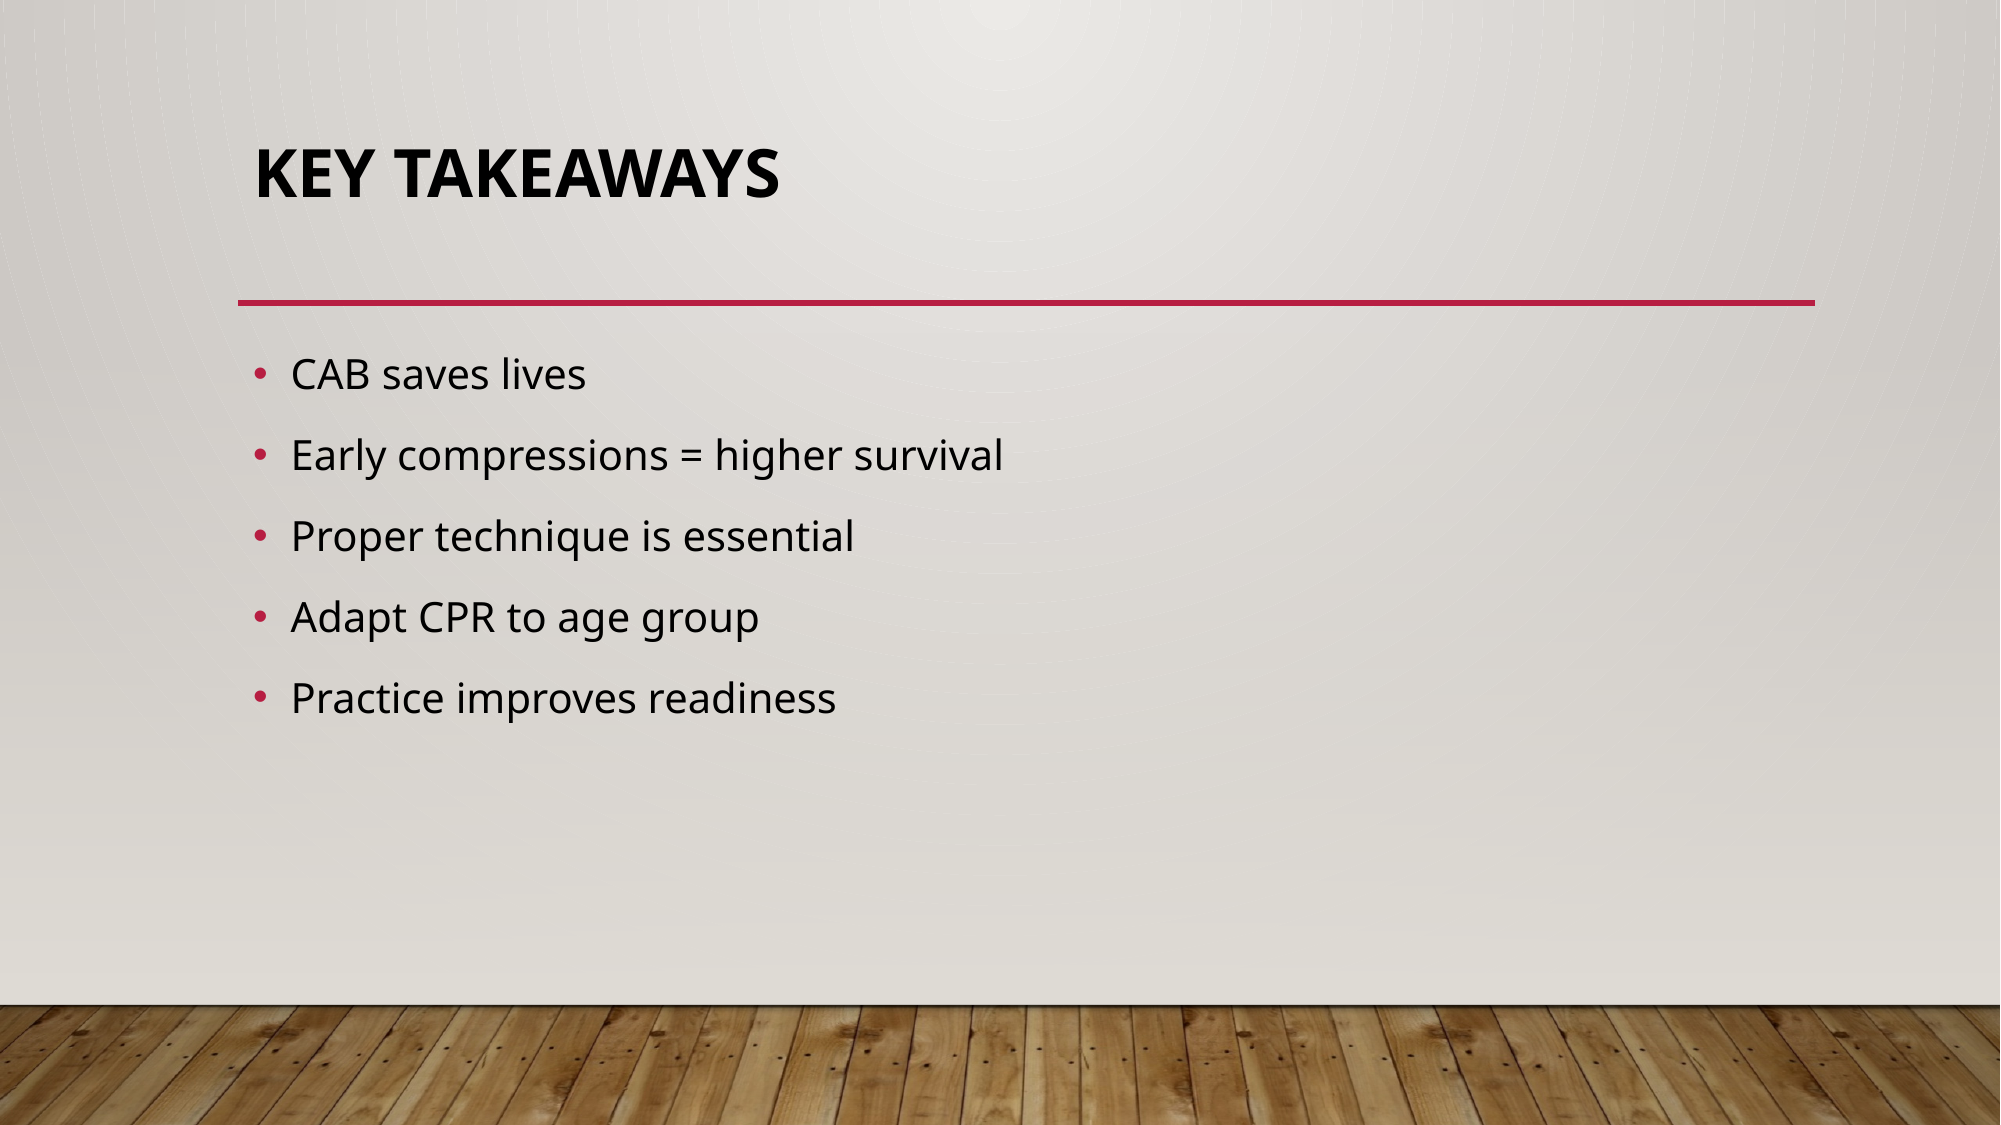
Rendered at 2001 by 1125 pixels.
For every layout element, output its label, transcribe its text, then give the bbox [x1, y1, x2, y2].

title Key Takeaways [238, 131, 1814, 305]
picture [0, 1005, 2000, 1125]
list CAB saves lives Early compressions = higher survival Proper technique is essential Adapt CPR to age group Practice improves readiness [238, 330, 1814, 897]
